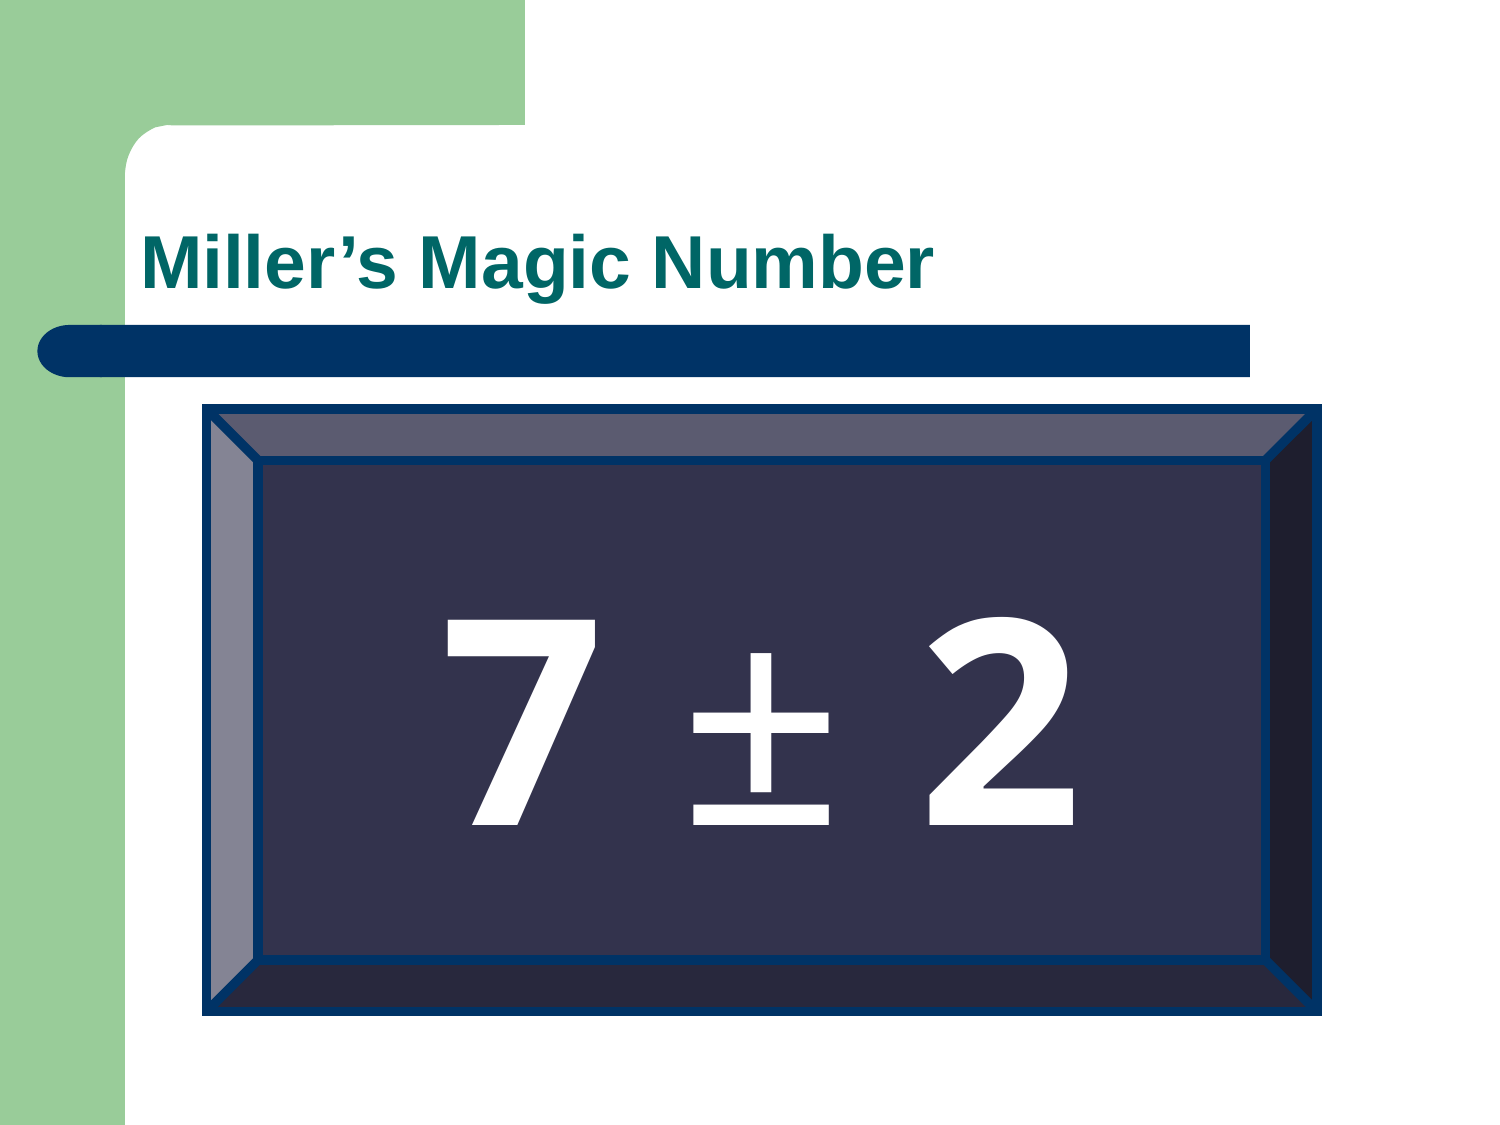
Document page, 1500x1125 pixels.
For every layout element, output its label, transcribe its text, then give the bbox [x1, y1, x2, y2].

text_box 7 ± 2 [206, 408, 1317, 1012]
title Miller’s Magic Number [124, 124, 1426, 313]
